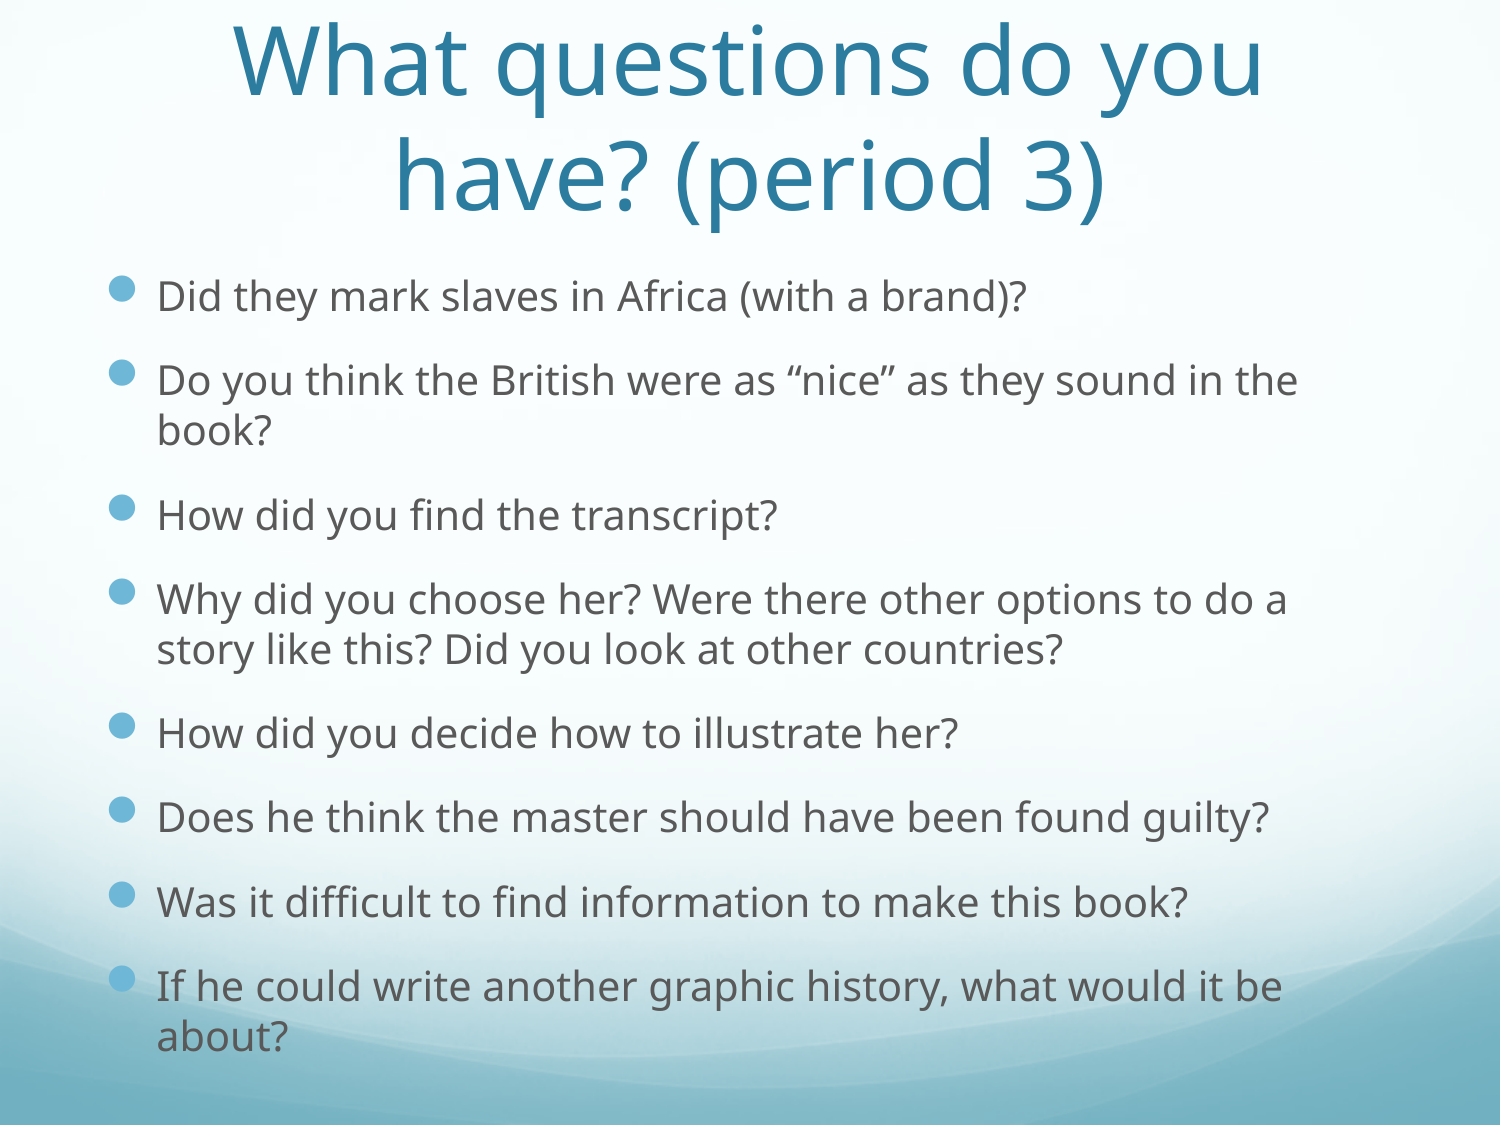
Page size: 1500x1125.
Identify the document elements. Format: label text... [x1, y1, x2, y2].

title What questions do you have? (period 3) [90, 17, 1410, 237]
list Did they mark slaves in Africa (with a brand)? Do you think the British were as “nice” as they sound in the book? How did you find the transcript? Why did you choose her? Were there other options to do a story like this? Did you look at other countries? How did you decide how to illustrate her? Does he think the master should have been found guilty? Was it difficult to find information to make this book? If he could write another graphic history, what would it be about? [90, 262, 1410, 1070]
